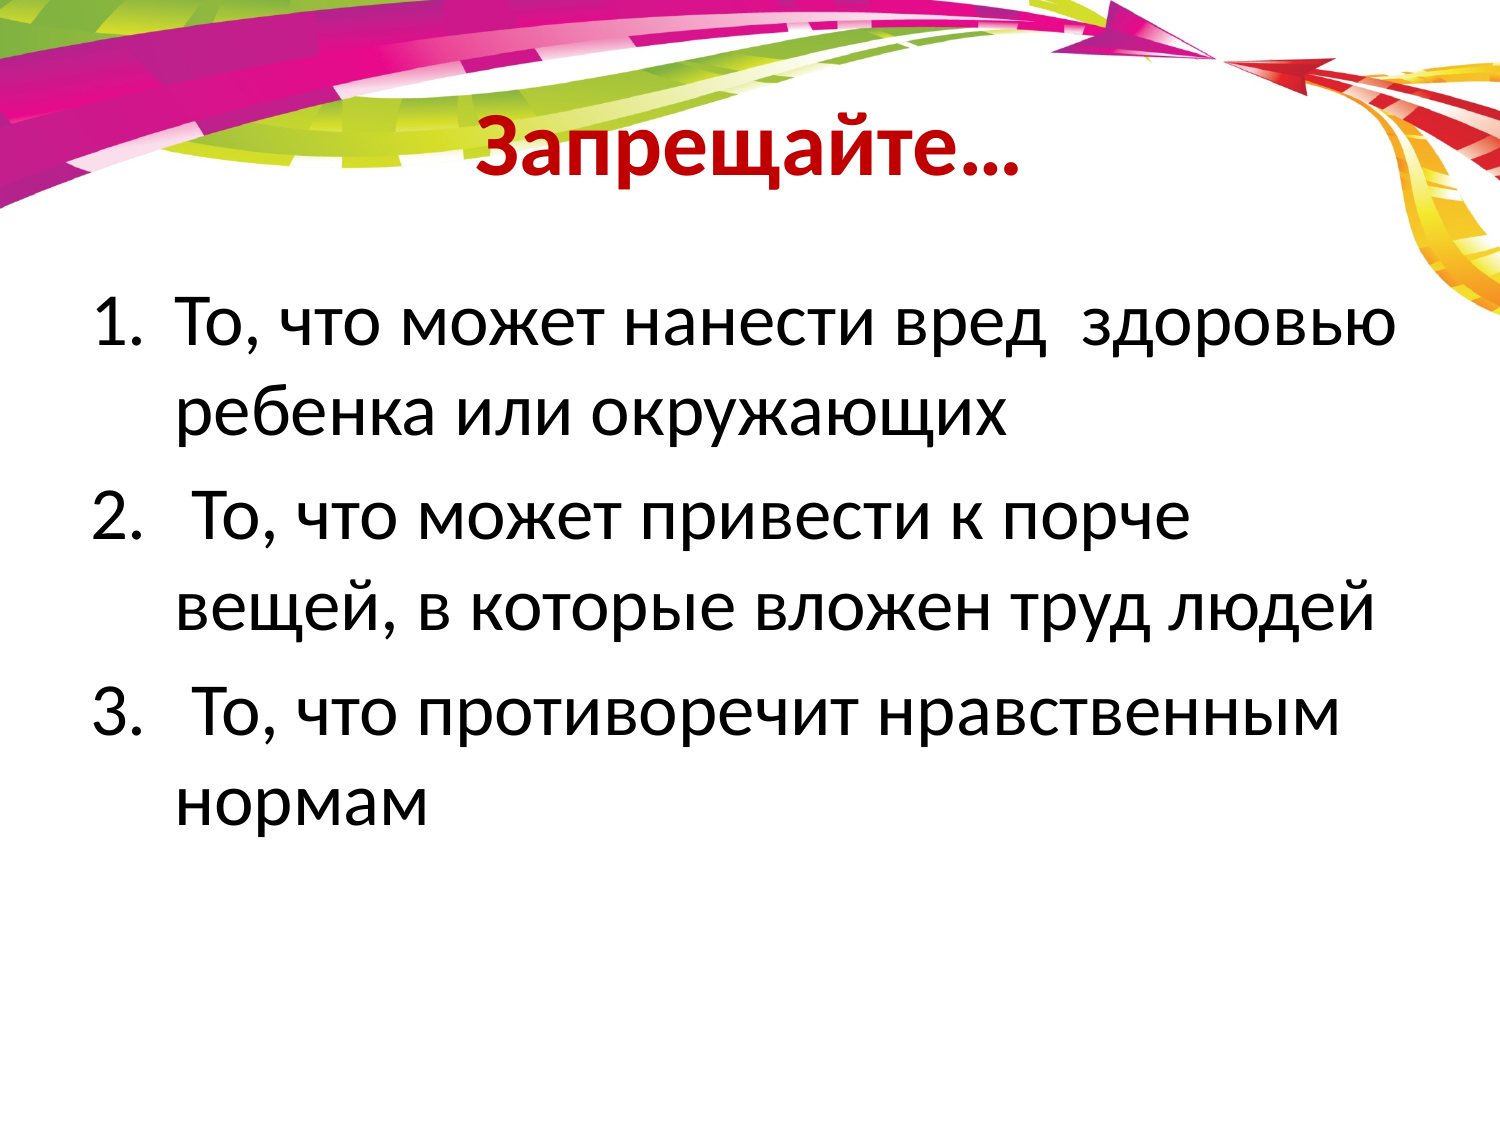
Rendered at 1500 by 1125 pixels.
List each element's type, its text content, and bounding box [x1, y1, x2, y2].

title Запрещайте… [75, 45, 1425, 233]
picture [0, 0, 1500, 1124]
list То, что может нанести вред здоровью ребенка или окружающих То, что может привести к порче вещей, в которые вложен труд людей То, что противоречит нравственным нормам [75, 262, 1425, 1005]
